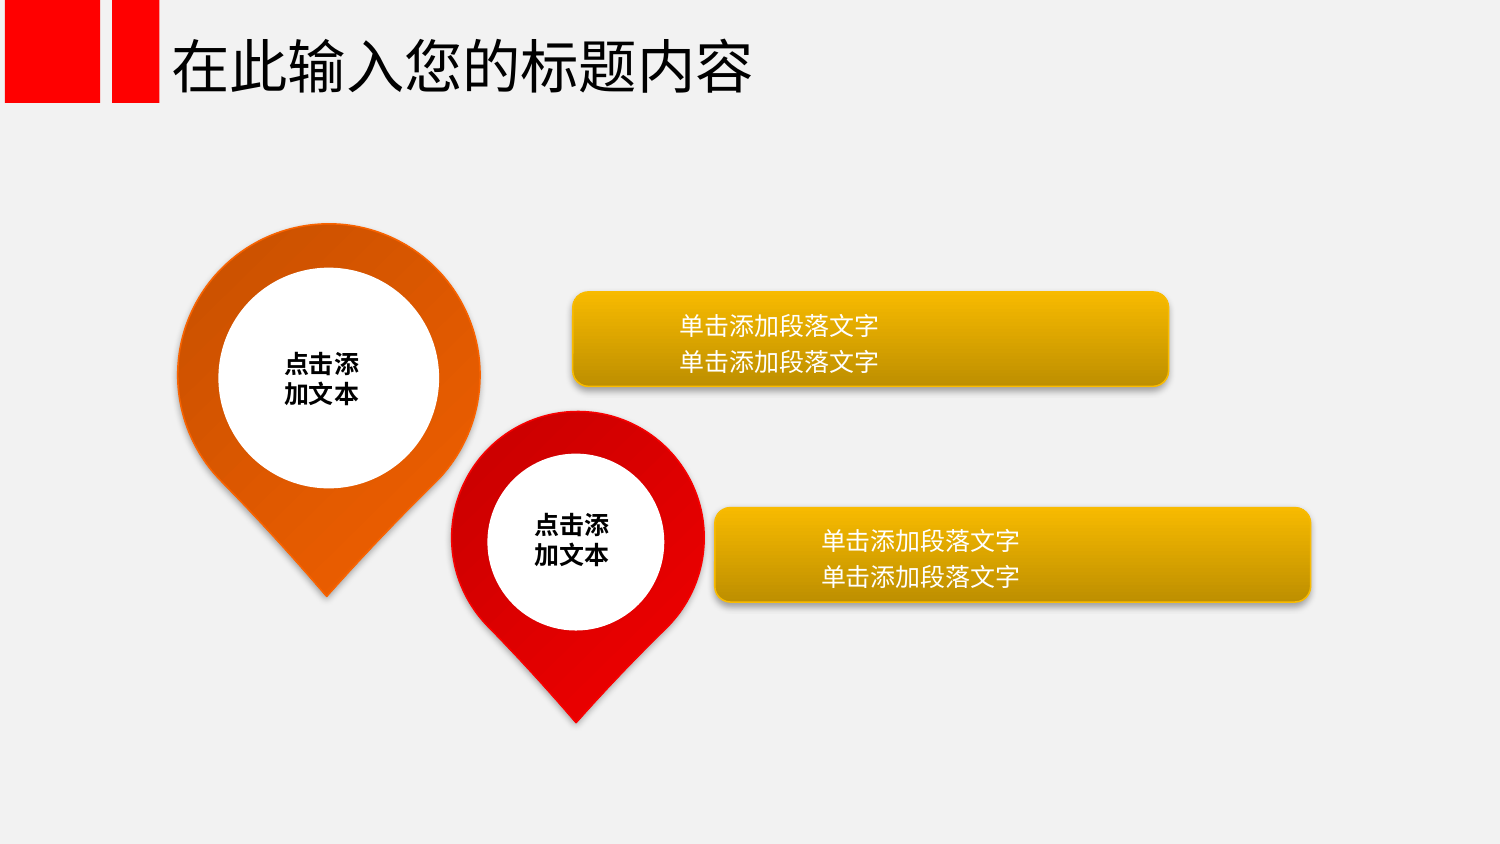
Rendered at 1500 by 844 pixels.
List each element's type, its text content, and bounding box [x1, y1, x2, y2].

text_box [176, 223, 481, 598]
text_box [713, 506, 1312, 603]
text_box 单击添加段落文字 单击添加段落文字 [664, 296, 916, 384]
text_box [485, 451, 667, 633]
text_box [571, 291, 1170, 388]
text_box 在此输入您的标题内容 [156, 22, 793, 108]
text_box 点击添加文本 [269, 340, 389, 416]
text_box [450, 410, 705, 724]
text_box 点击添加文本 [519, 502, 634, 578]
text_box 单击添加段落文字 单击添加段落文字 [806, 512, 1058, 600]
text_box [216, 265, 442, 491]
